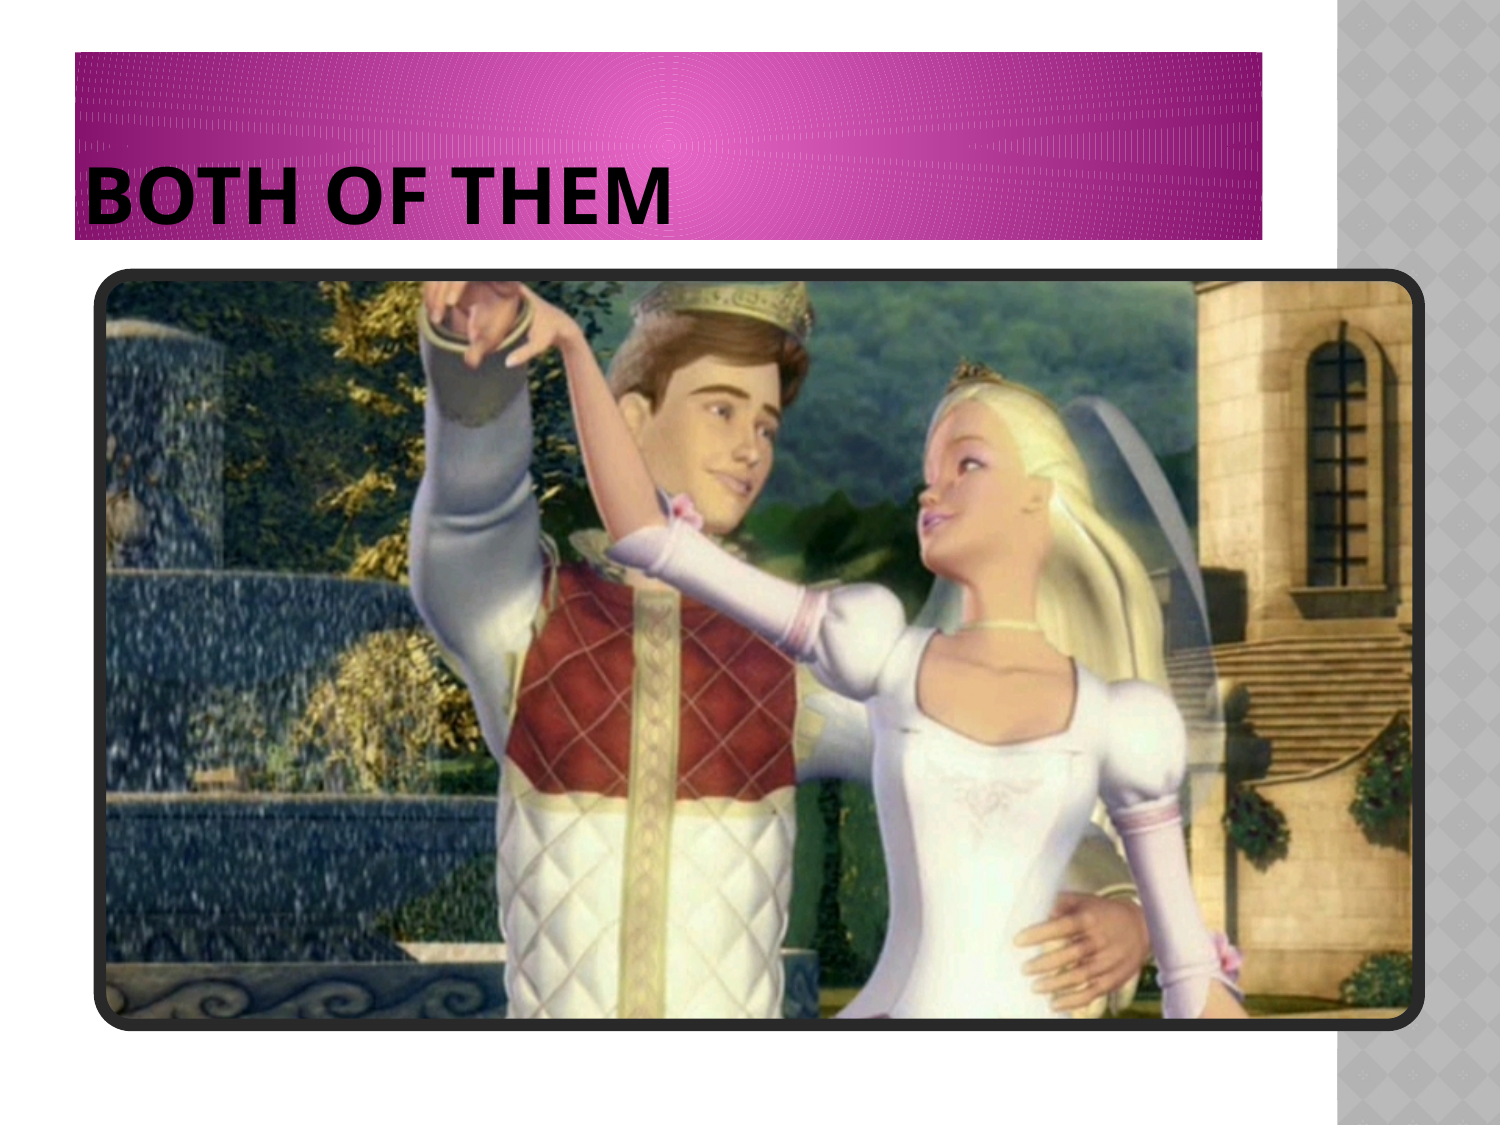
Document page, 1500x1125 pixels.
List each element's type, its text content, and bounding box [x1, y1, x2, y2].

title Both of them [75, 52, 1263, 240]
picture [99, 274, 1420, 1026]
